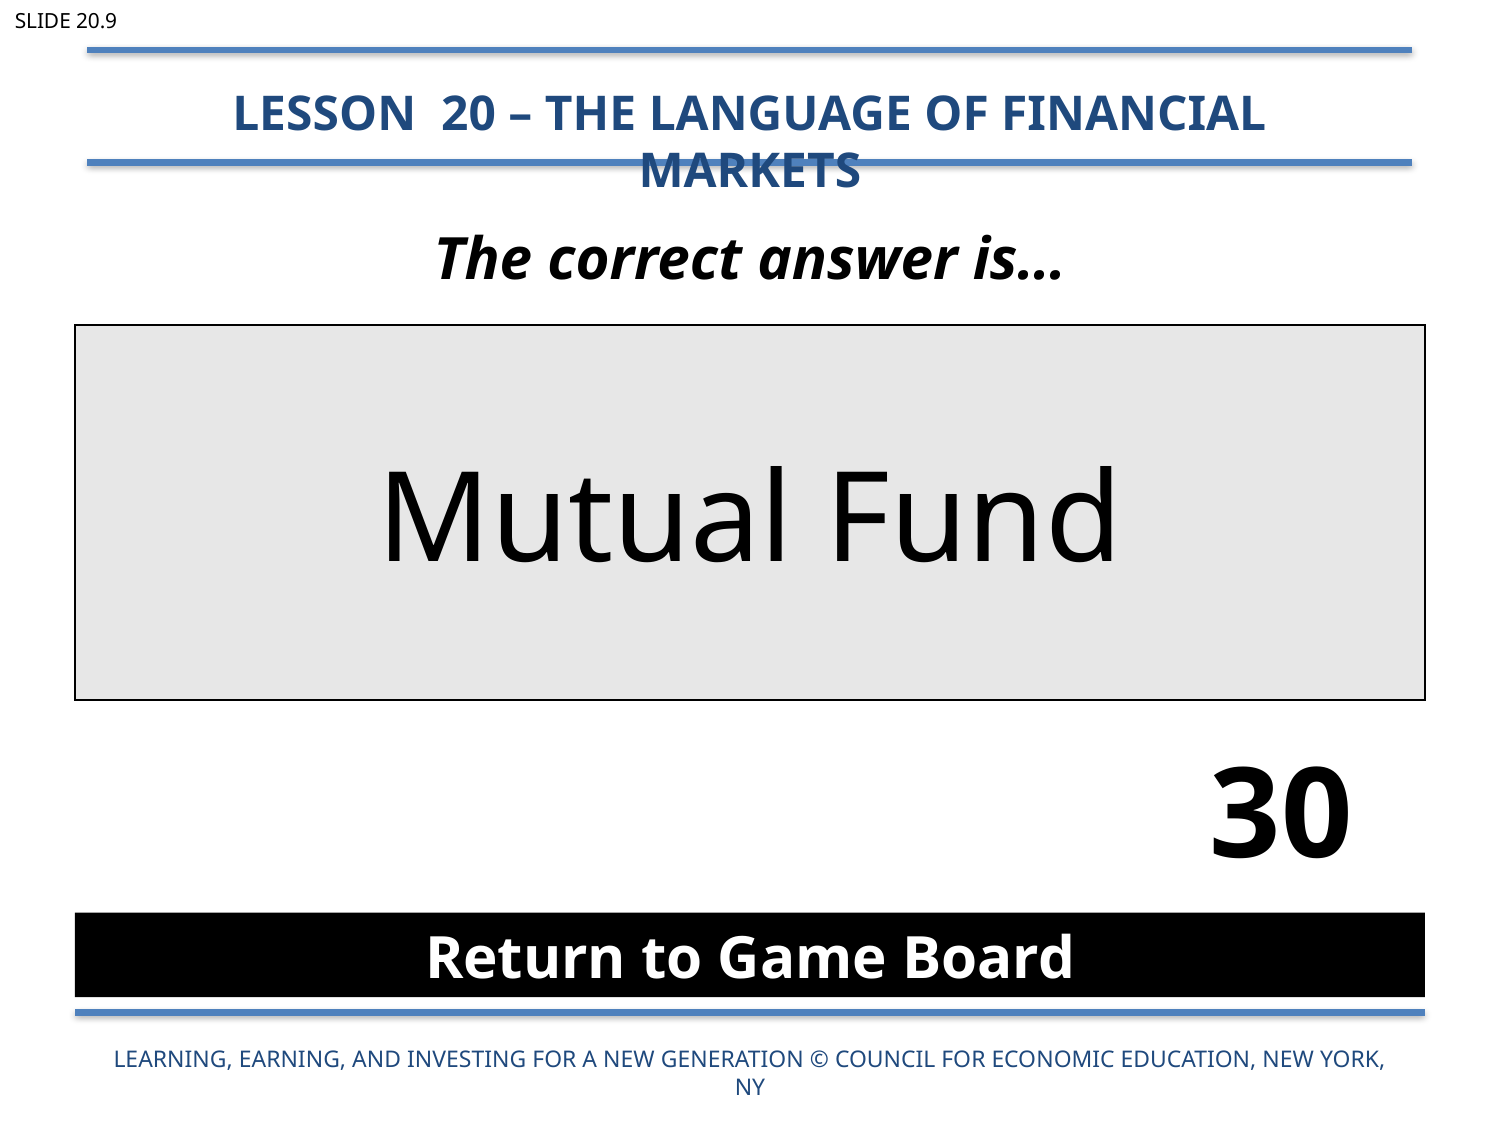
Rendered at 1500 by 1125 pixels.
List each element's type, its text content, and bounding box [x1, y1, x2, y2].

text_box 30 [1162, 724, 1400, 890]
text_box Slide 20.9 [0, 0, 213, 40]
text_box Lesson 20 – The Language of Financial Markets [125, 74, 1375, 161]
table_header Mutual Fund [76, 350, 1424, 699]
title The correct answer is… [75, 162, 1425, 350]
text_box Return to Game Board [74, 912, 1425, 998]
